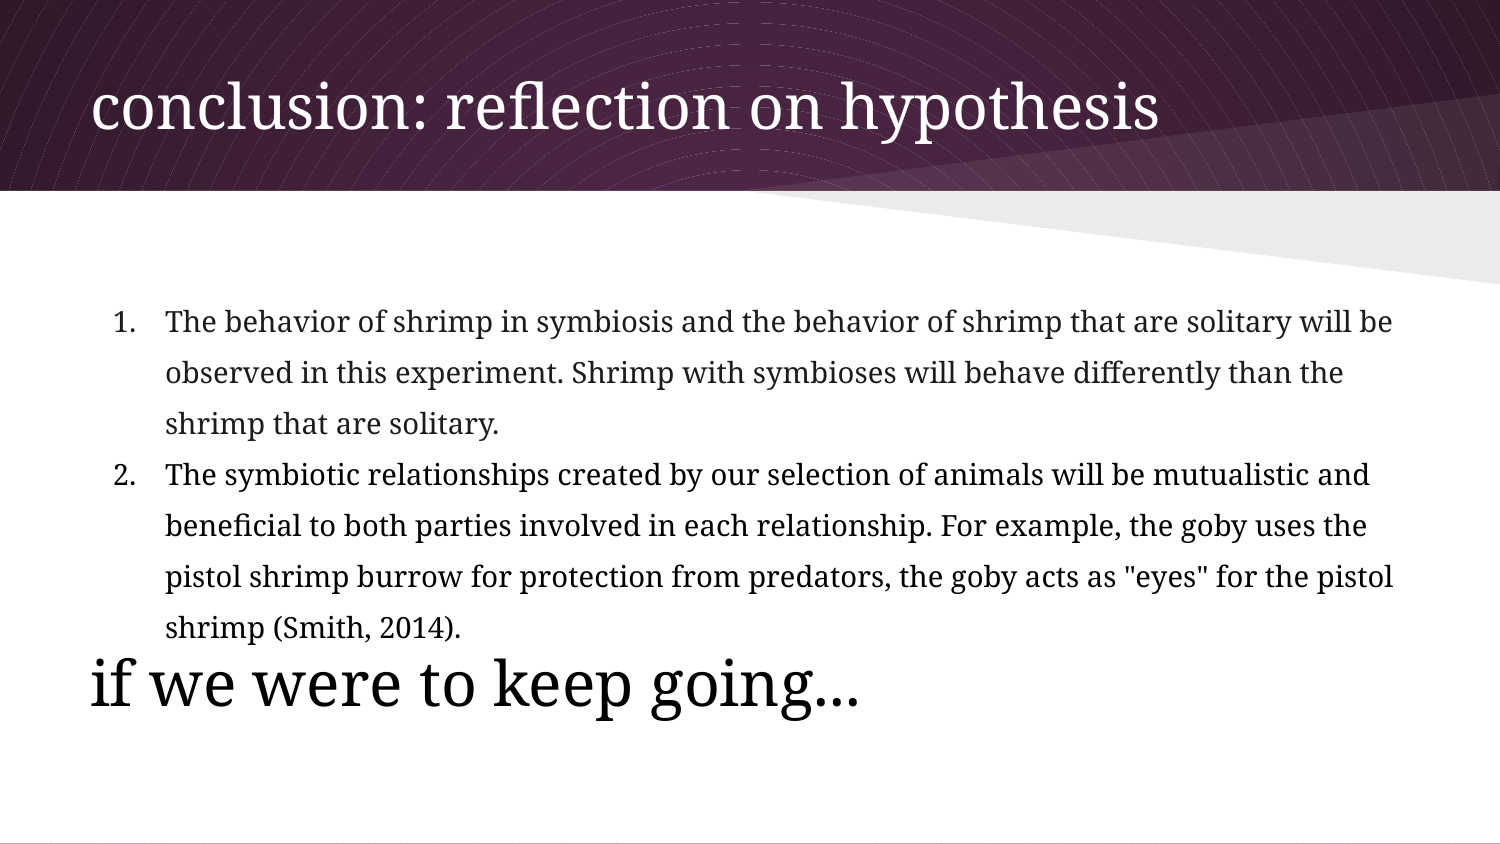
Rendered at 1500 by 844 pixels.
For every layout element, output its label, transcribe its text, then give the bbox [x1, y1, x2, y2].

title conclusion: reflection on hypothesis [75, 33, 1425, 175]
list The behavior of shrimp in symbiosis and the behavior of shrimp that are solitary will be observed in this experiment. Shrimp with symbioses will behave differently than the shrimp that are solitary. The symbiotic relationships created by our selection of animals will be mutualistic and beneficial to both parties involved in each relationship. For example, the goby uses the pistol shrimp burrow for protection from predators, the goby acts as "eyes" for the pistol shrimp (Smith, 2014). if we were to keep going... [75, 196, 1425, 808]
